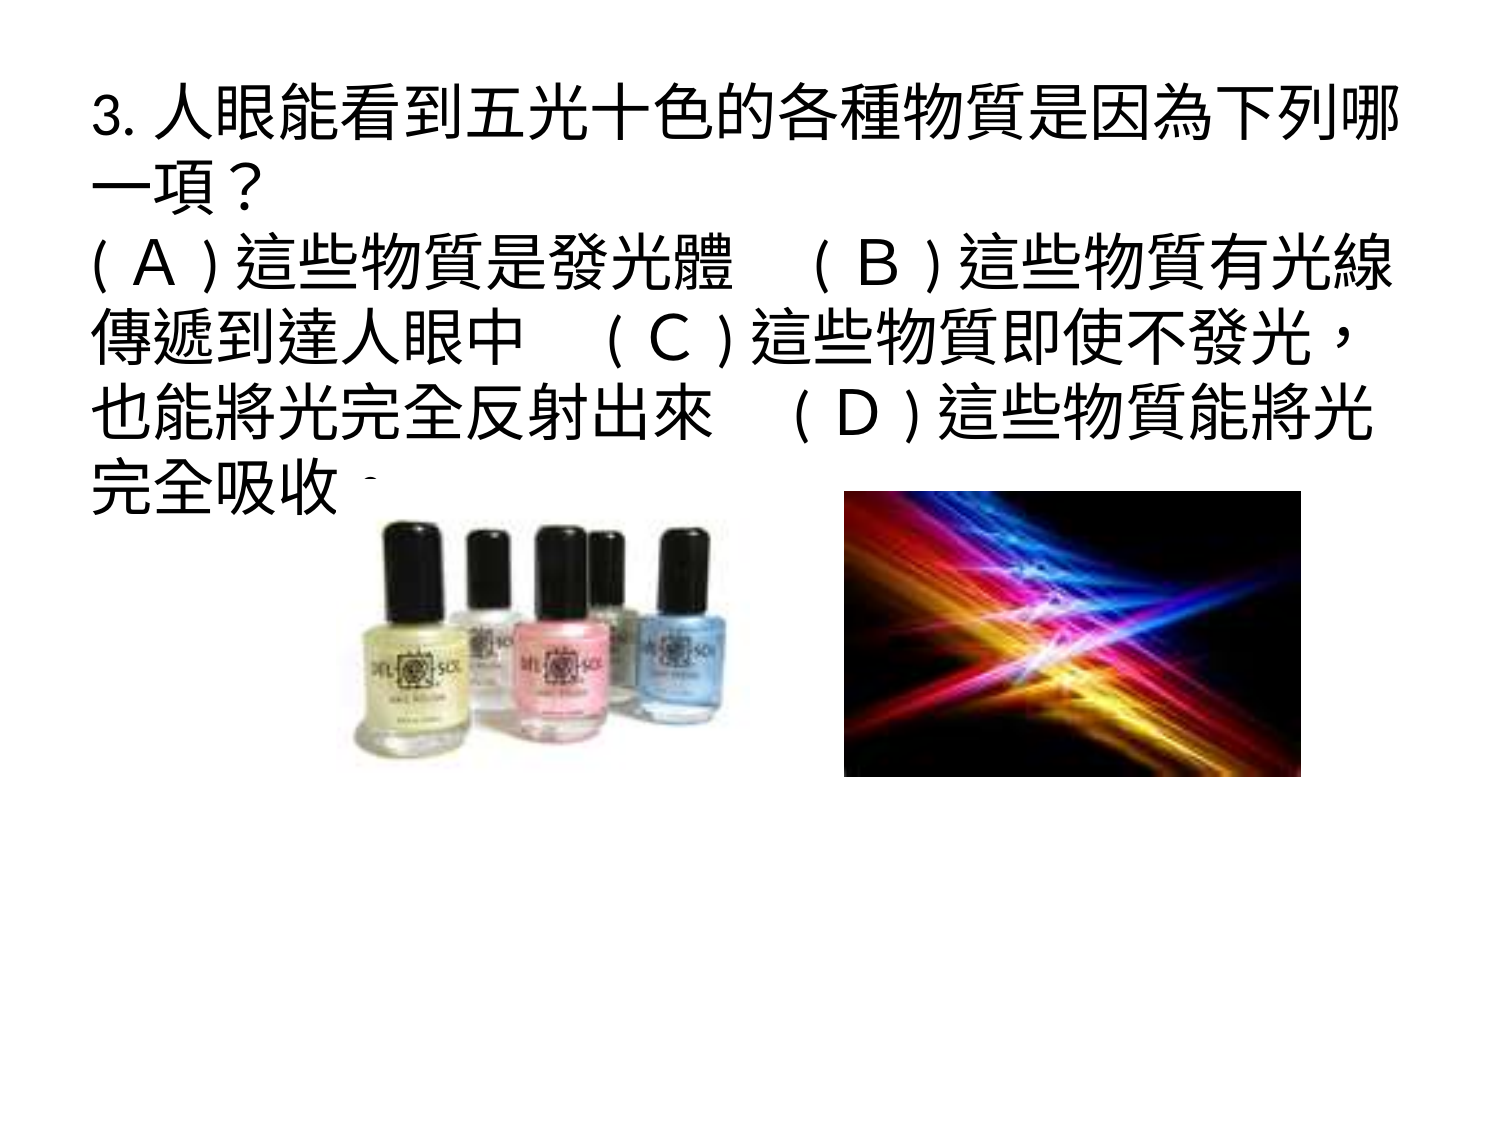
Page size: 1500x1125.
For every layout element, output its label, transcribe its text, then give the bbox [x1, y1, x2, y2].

picture [844, 491, 1301, 777]
title 3.人眼能看到五光十色的各種物質是因為下列哪一項？ (Ａ)這些物質是發光體 (Ｂ)這些物質有光線傳遞到達人眼中 (Ｃ)這些物質即使不發光，也能將光完全反射出來 (Ｄ)這些物質能將光完全吸收。 [75, 45, 1425, 551]
picture [336, 479, 751, 793]
